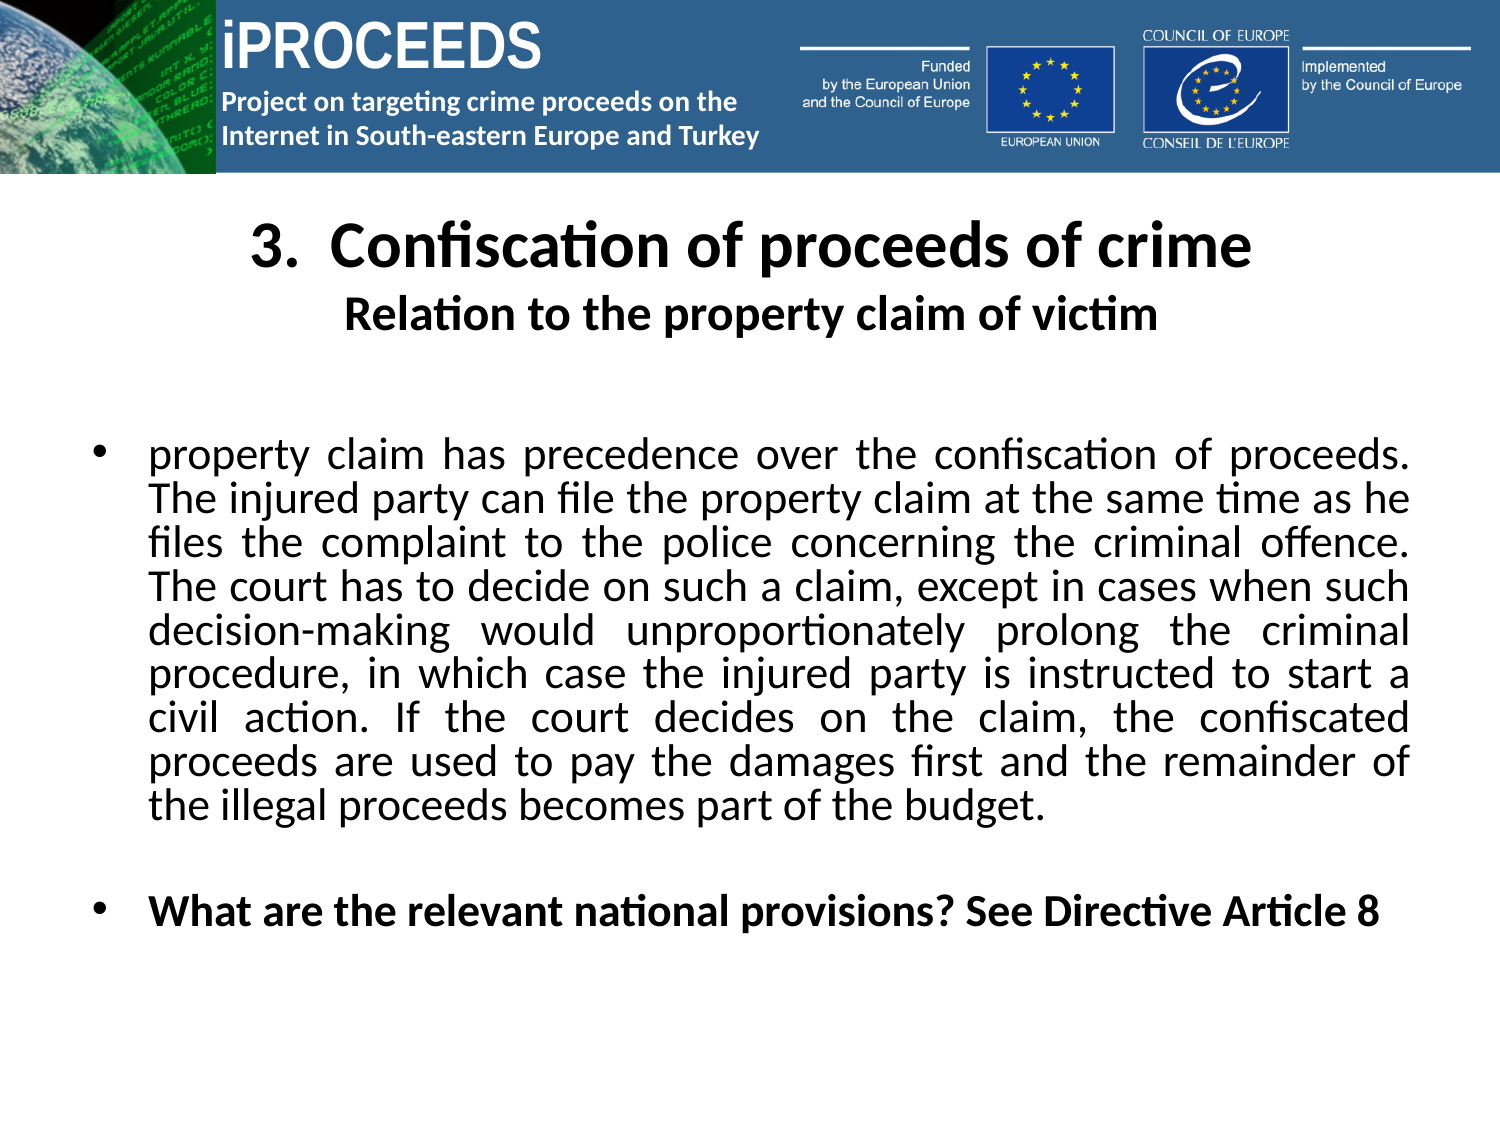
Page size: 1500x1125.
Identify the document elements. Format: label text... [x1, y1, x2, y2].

picture [800, 30, 1471, 148]
title 3. Confiscation of proceeds of crime Relation to the property claim of victim [76, 222, 1427, 373]
picture [0, 0, 216, 174]
list property claim has precedence over the confiscation of proceeds. The injured party can file the property claim at the same time as he files the complaint to the police concerning the criminal offence. The court has to decide on such a claim, except in cases when such decision-making would unproportionately prolong the criminal procedure, in which case the injured party is instructed to start a civil action. If the court decides on the claim, the confiscated proceeds are used to pay the damages first and the remainder of the illegal proceeds becomes part of the budget. What are the relevant national provisions? See Directive Article 8 [76, 373, 1427, 1017]
